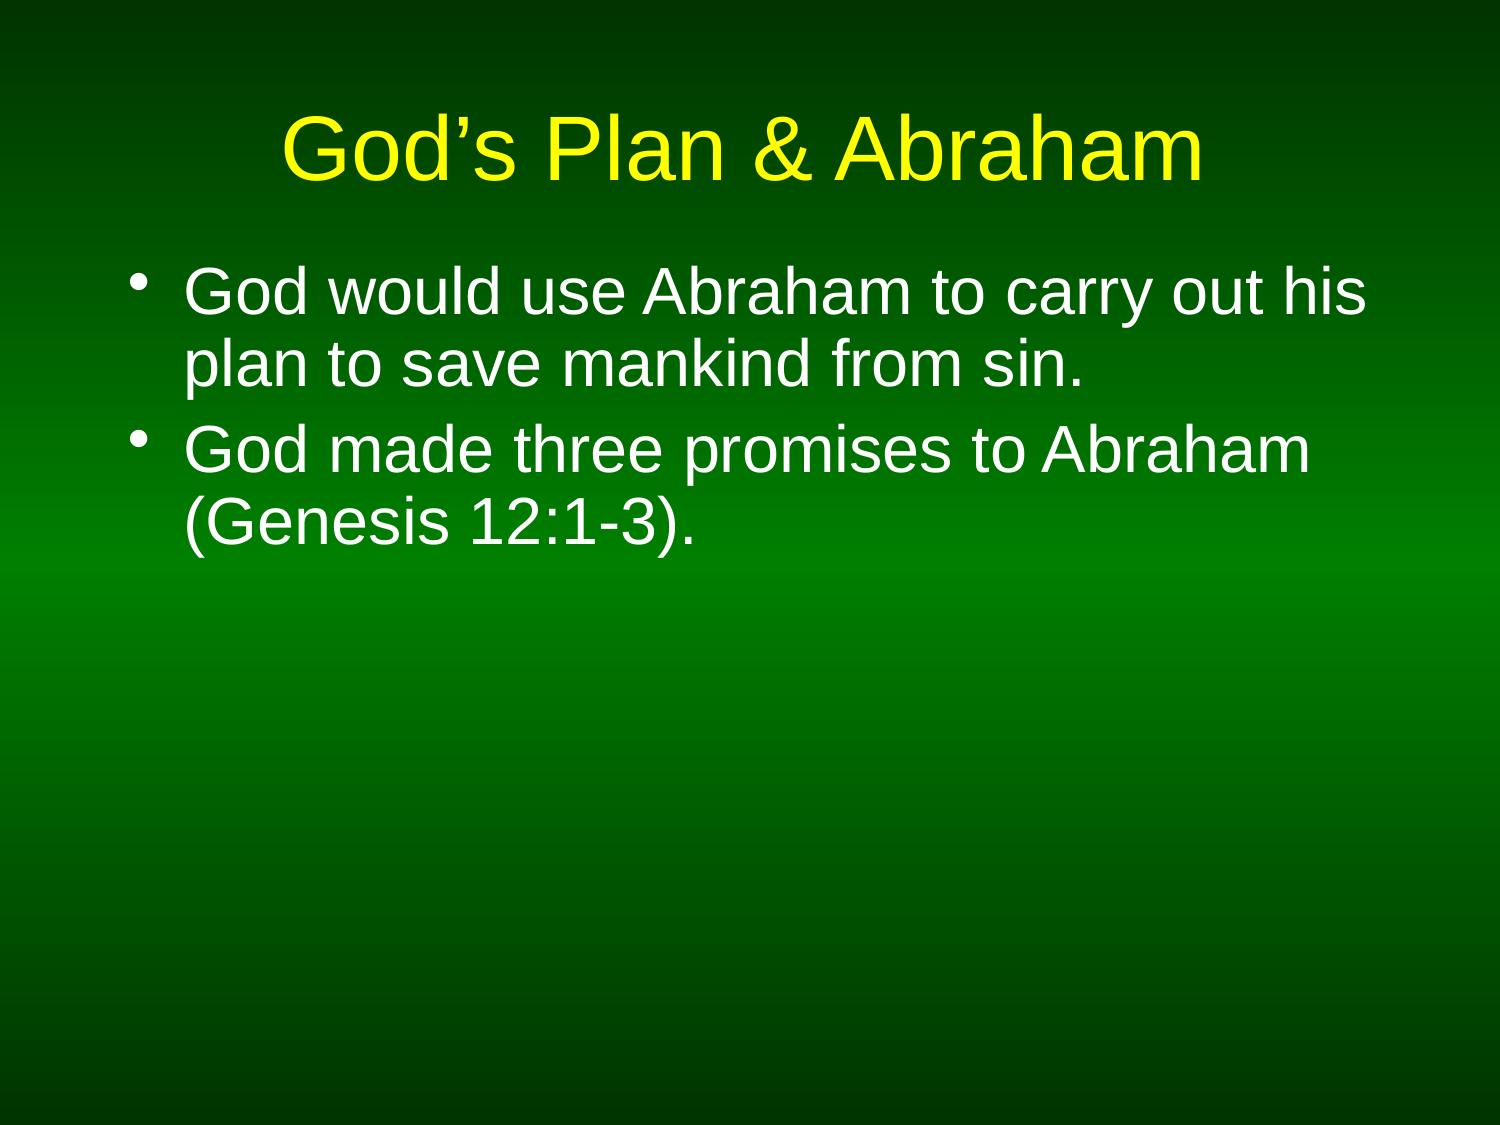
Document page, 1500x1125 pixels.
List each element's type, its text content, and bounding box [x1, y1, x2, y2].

list God would use Abraham to carry out his plan to save mankind from sin. God made three promises to Abraham (Genesis 12:1-3). [112, 249, 1438, 600]
title God’s Plan & Abraham [50, 50, 1438, 238]
